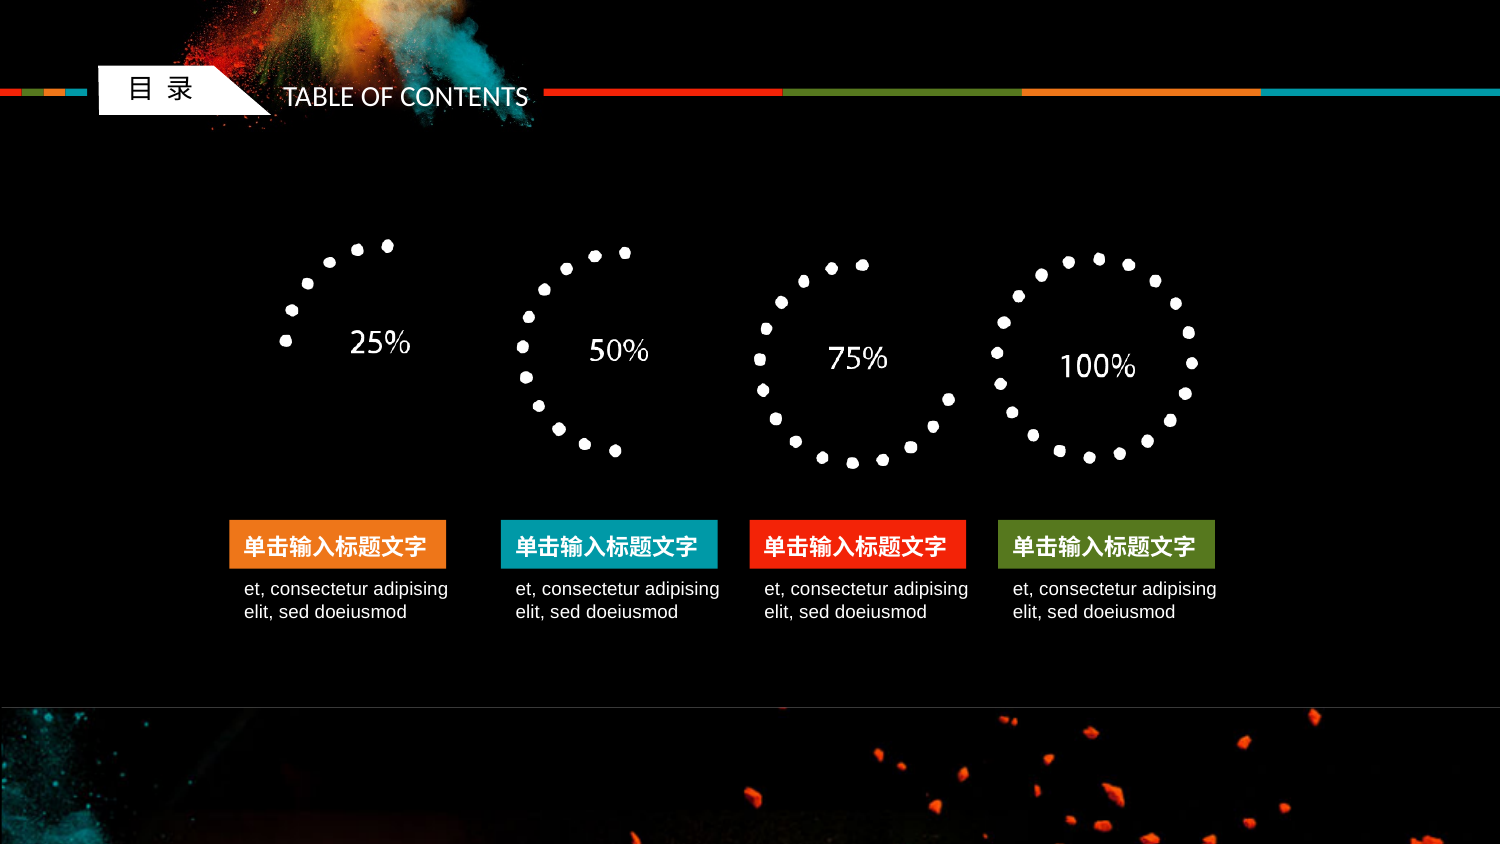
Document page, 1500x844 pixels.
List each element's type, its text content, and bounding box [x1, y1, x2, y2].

text_box et, consectetur adipising elit, sed doeiusmod [500, 569, 749, 630]
picture [1, 706, 1500, 844]
text_box [748, 519, 967, 524]
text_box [0, 0, 1500, 203]
text_box [500, 519, 719, 524]
text_box 单击输入标题文字 [970, 524, 1238, 567]
text_box 单击输入标题文字 [722, 524, 970, 567]
text_box et, consectetur adipising elit, sed doeiusmod [998, 569, 1254, 630]
text_box [228, 519, 447, 524]
text_box 单击输入标题文字 [202, 524, 469, 567]
picture [279, 239, 1198, 469]
text_box et, consectetur adipising elit, sed doeiusmod [749, 569, 998, 630]
text_box et, consectetur adipising elit, sed doeiusmod [229, 569, 485, 630]
text_box [997, 519, 1216, 524]
text_box 单击输入标题文字 [473, 524, 722, 567]
